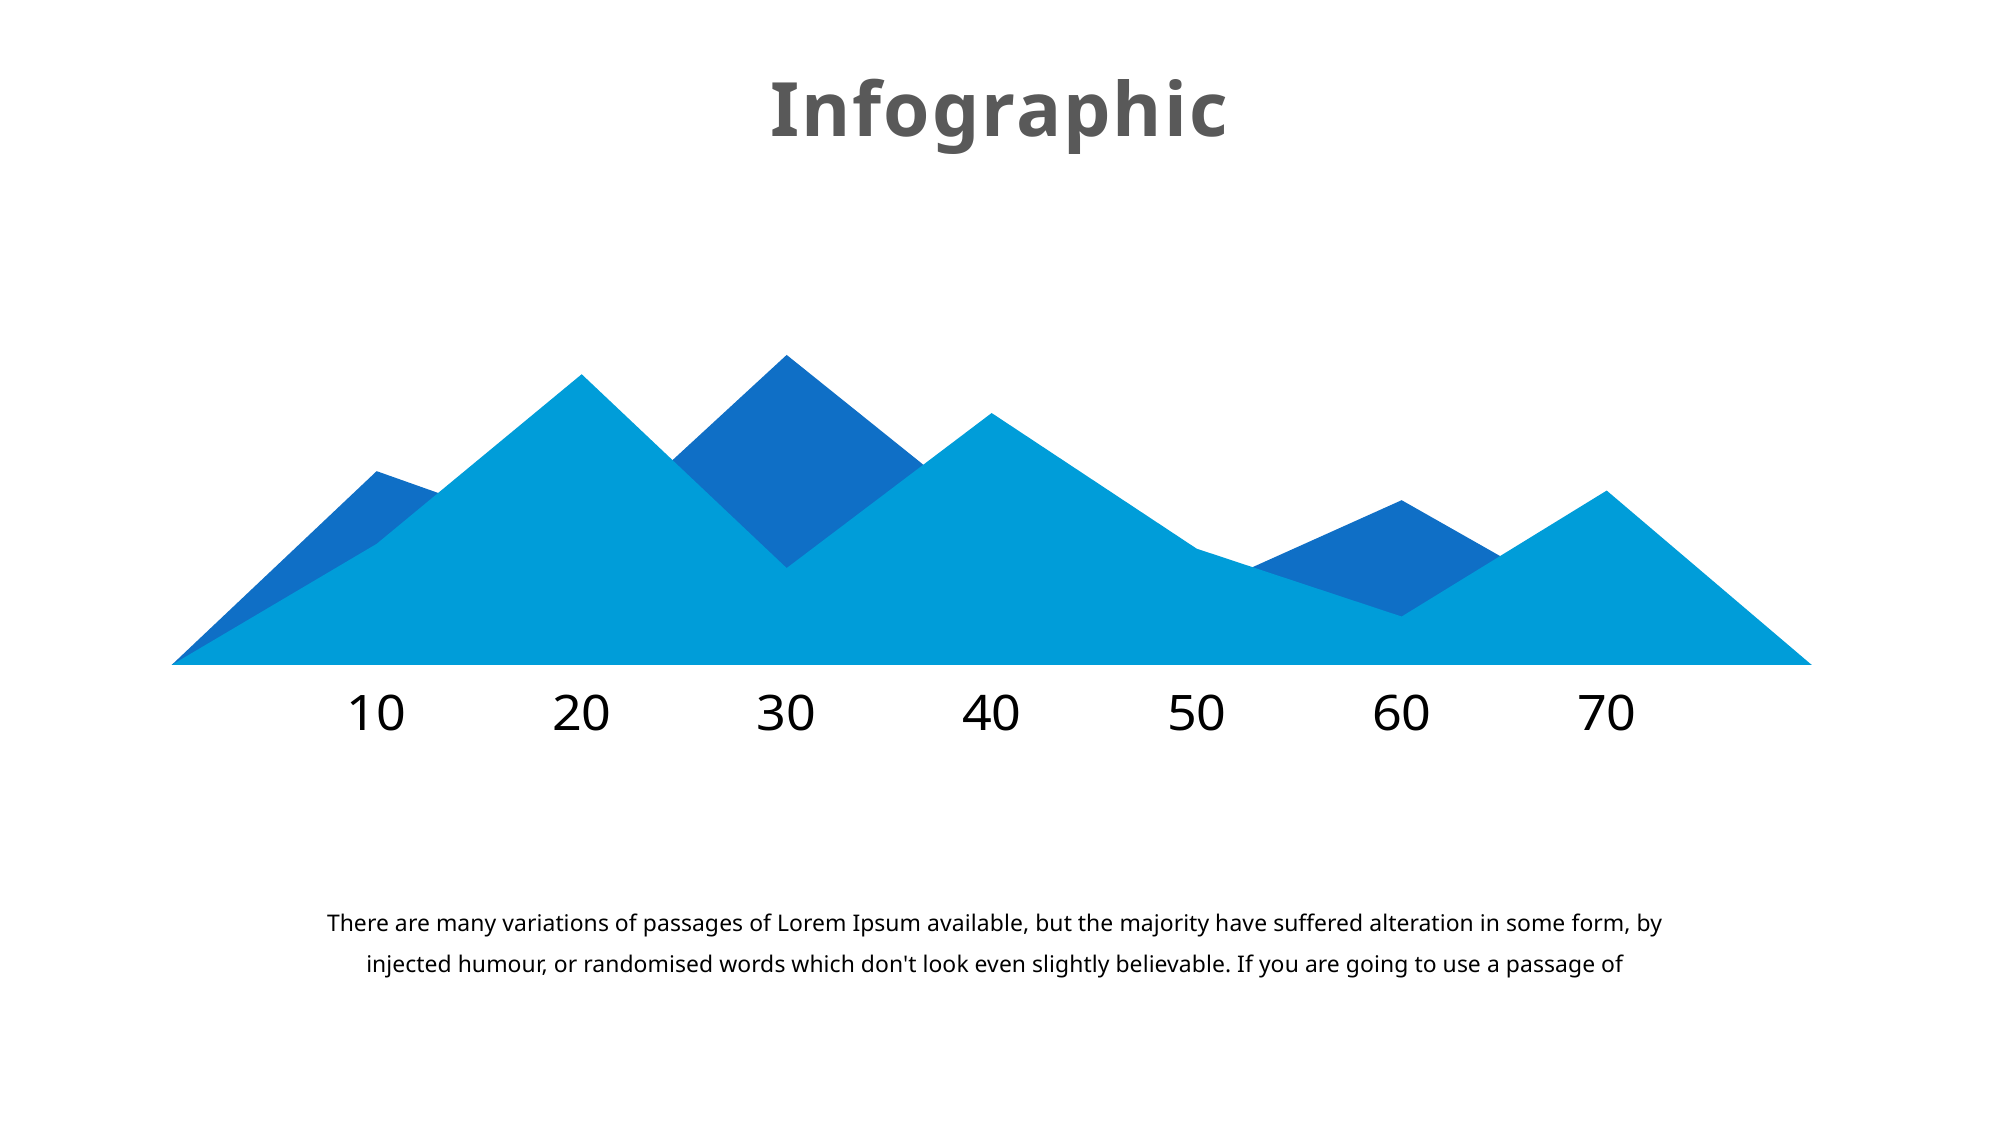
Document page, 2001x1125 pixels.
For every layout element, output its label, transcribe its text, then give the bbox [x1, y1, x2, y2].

text_box Infographic [714, 54, 1285, 159]
chart [148, 292, 1821, 746]
text_box There are many variations of passages of Lorem Ipsum available, but the majority have suffered alteration in some form, by injected humour, or randomised words which don't look even slightly believable. If you are going to use a passage of [319, 890, 1673, 981]
